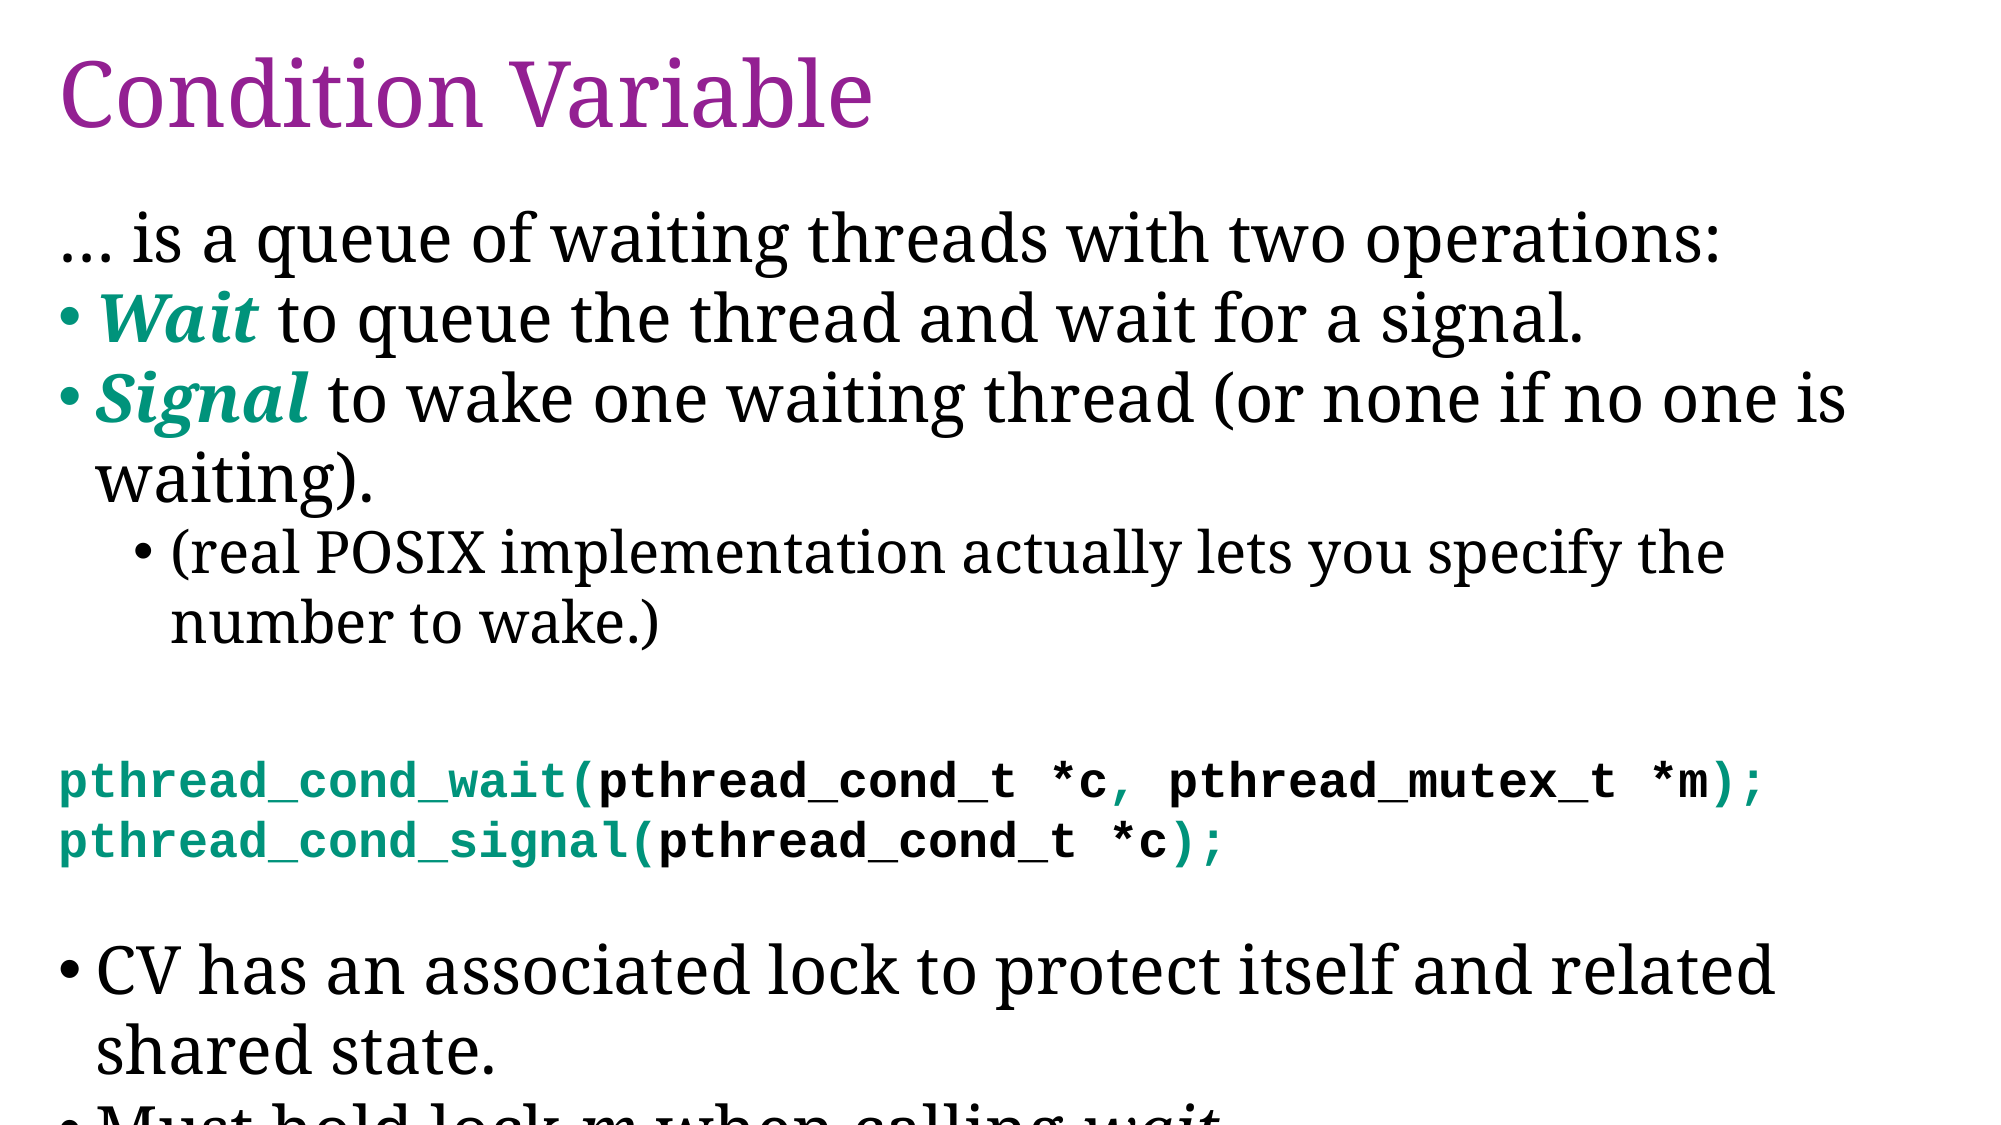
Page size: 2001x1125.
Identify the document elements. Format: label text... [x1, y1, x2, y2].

list … is a queue of waiting threads with two operations: Wait to queue the thread and wait for a signal. Signal to wake one waiting thread (or none if no one is waiting). (real POSIX implementation actually lets you specify the number to wake.) pthread_cond_wait(pthread_cond_t *c, pthread_mutex_t *m); pthread_cond_signal(pthread_cond_t *c); CV has an associated lock to protect itself and related shared state. Must hold lock m when calling wait Will release the lock before sleeping and acquire the lock before returning Wait and signal can be implemented with park/unpark or futex. [43, 188, 1953, 1106]
title Condition Variable [43, 25, 1953, 171]
